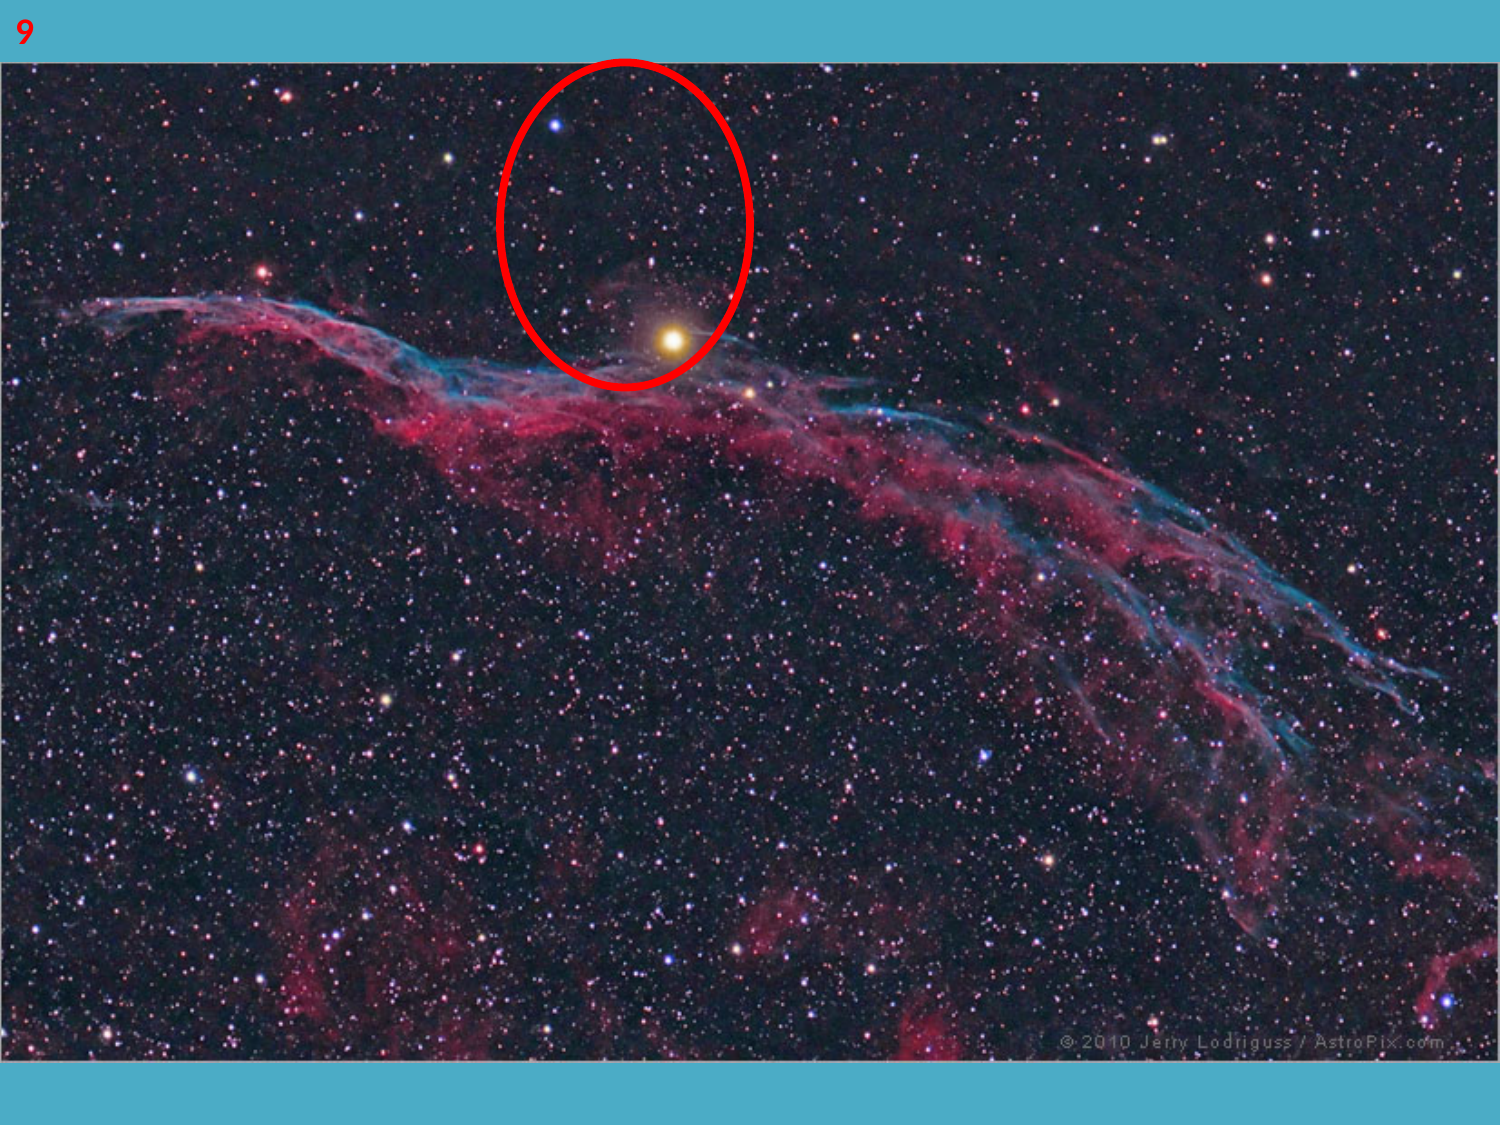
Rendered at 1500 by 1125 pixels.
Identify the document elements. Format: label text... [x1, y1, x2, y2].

picture [0, 62, 1500, 1063]
text_box 9 [0, 0, 50, 60]
